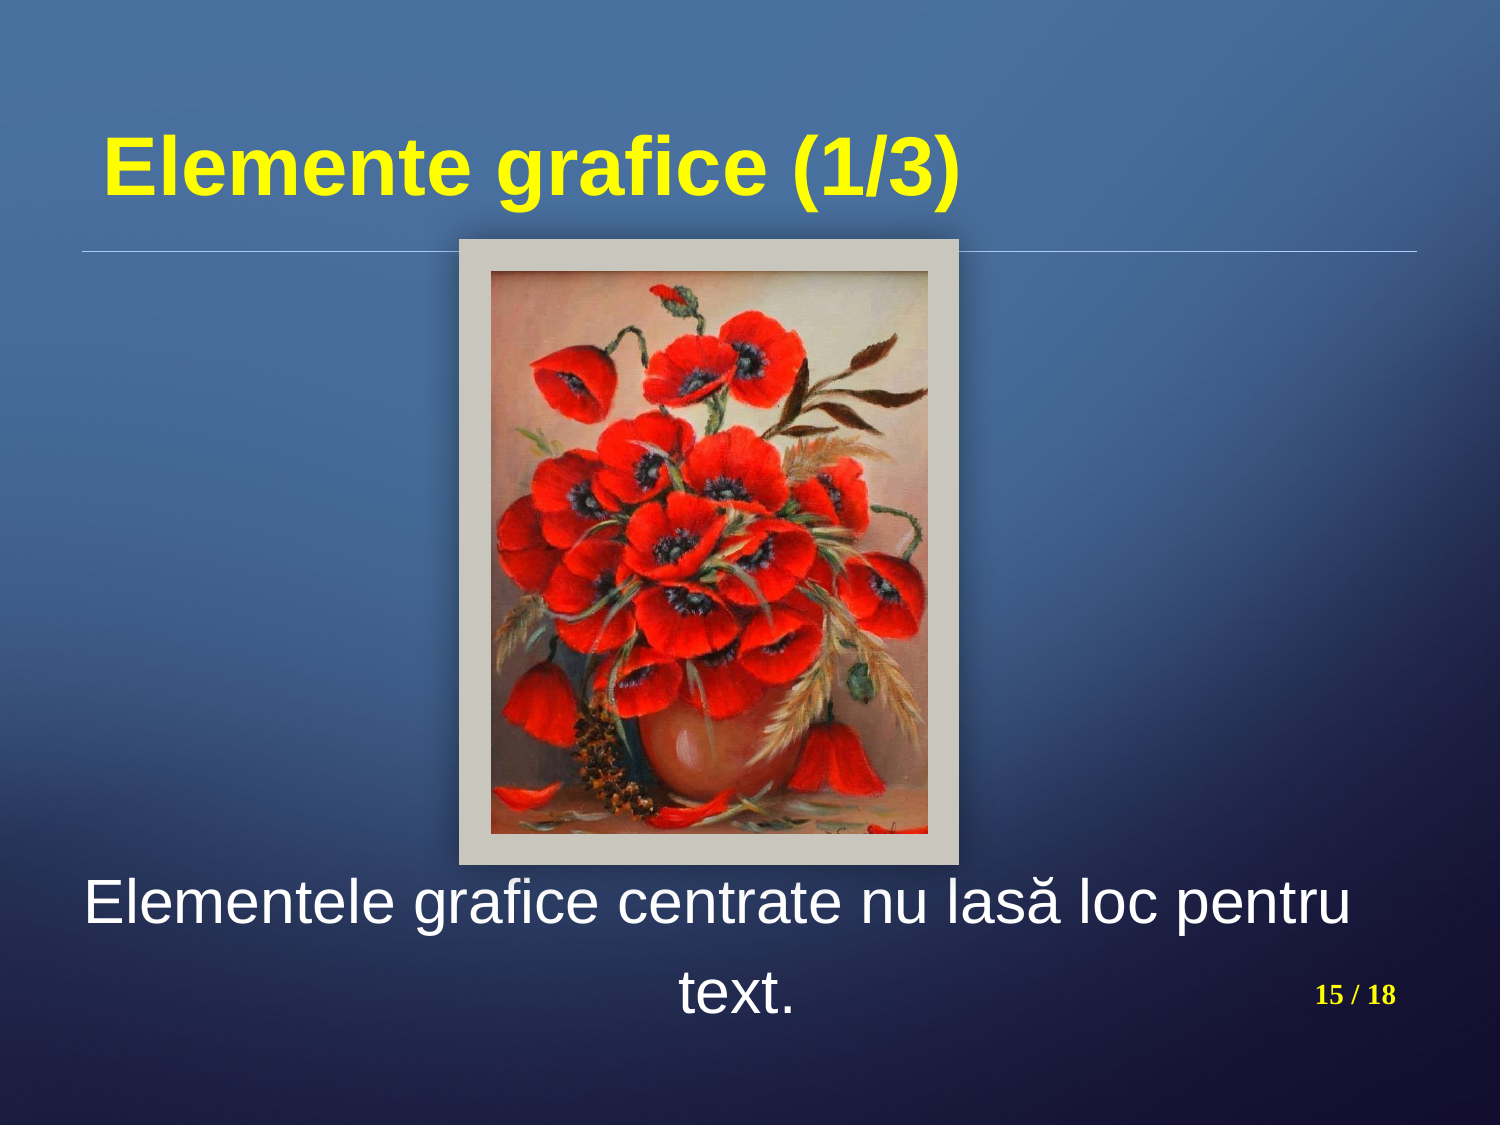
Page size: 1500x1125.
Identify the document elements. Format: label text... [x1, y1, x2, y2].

slide_number 15 / 18 [1264, 965, 1447, 1025]
picture [0, 0, 1500, 1125]
list Elementele grafice centrate nu lasă loc pentru text. [37, 299, 1400, 1000]
title Elemente grafice (1/3) [87, 85, 1307, 250]
